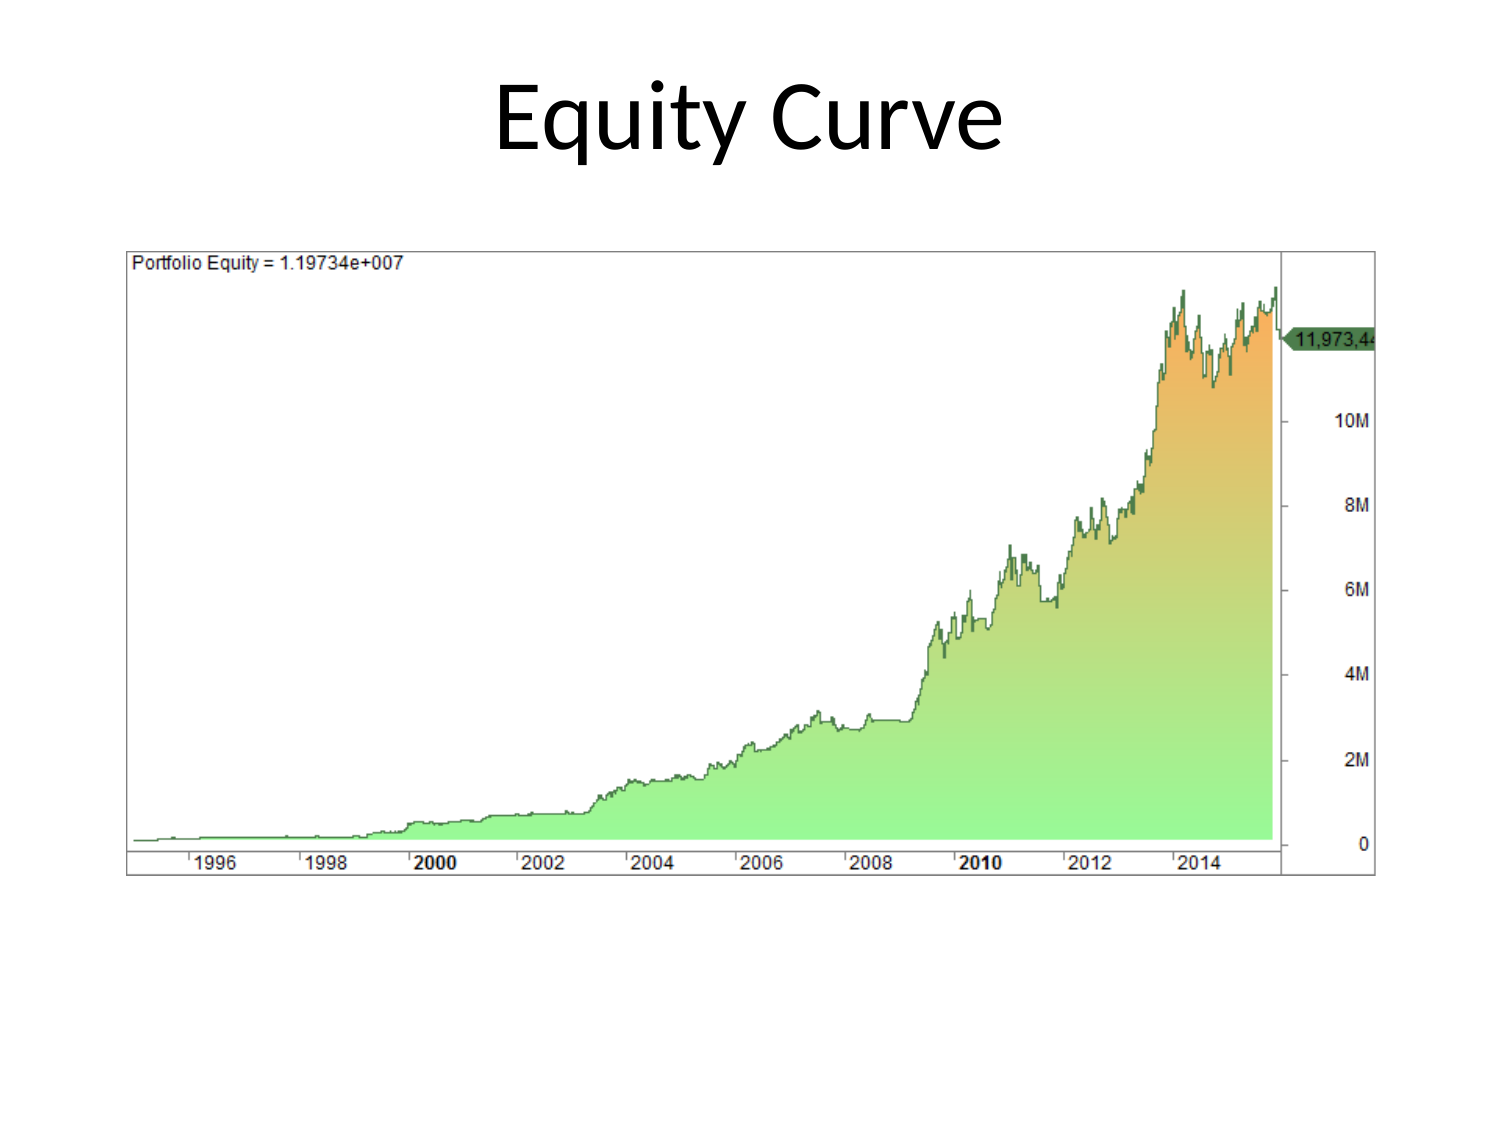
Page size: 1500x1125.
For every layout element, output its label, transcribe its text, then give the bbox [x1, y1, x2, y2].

picture [123, 248, 1376, 876]
text_box Equity Curve [0, 42, 1500, 178]
